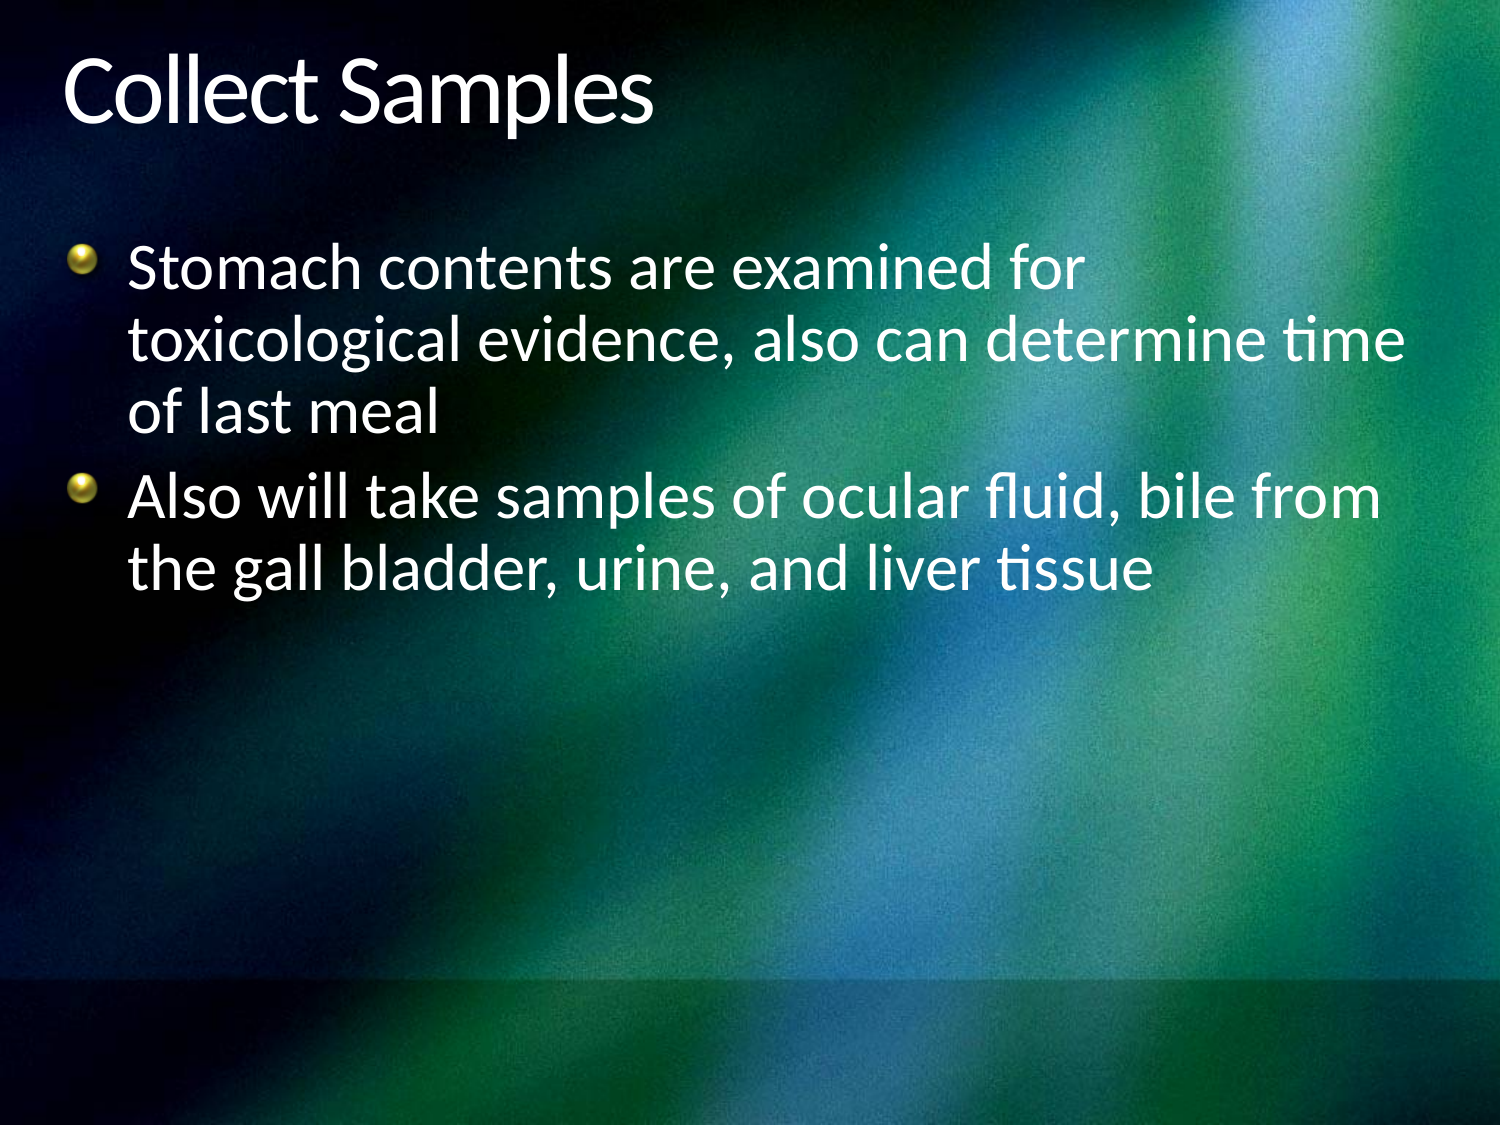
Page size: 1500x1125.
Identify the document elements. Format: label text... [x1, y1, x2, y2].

title Collect Samples [62, 37, 1438, 147]
picture [0, 0, 1500, 1125]
list Stomach contents are examined for toxicological evidence, also can determine time of last meal Also will take samples of ocular fluid, bile from the gall bladder, urine, and liver tissue [62, 231, 1438, 612]
